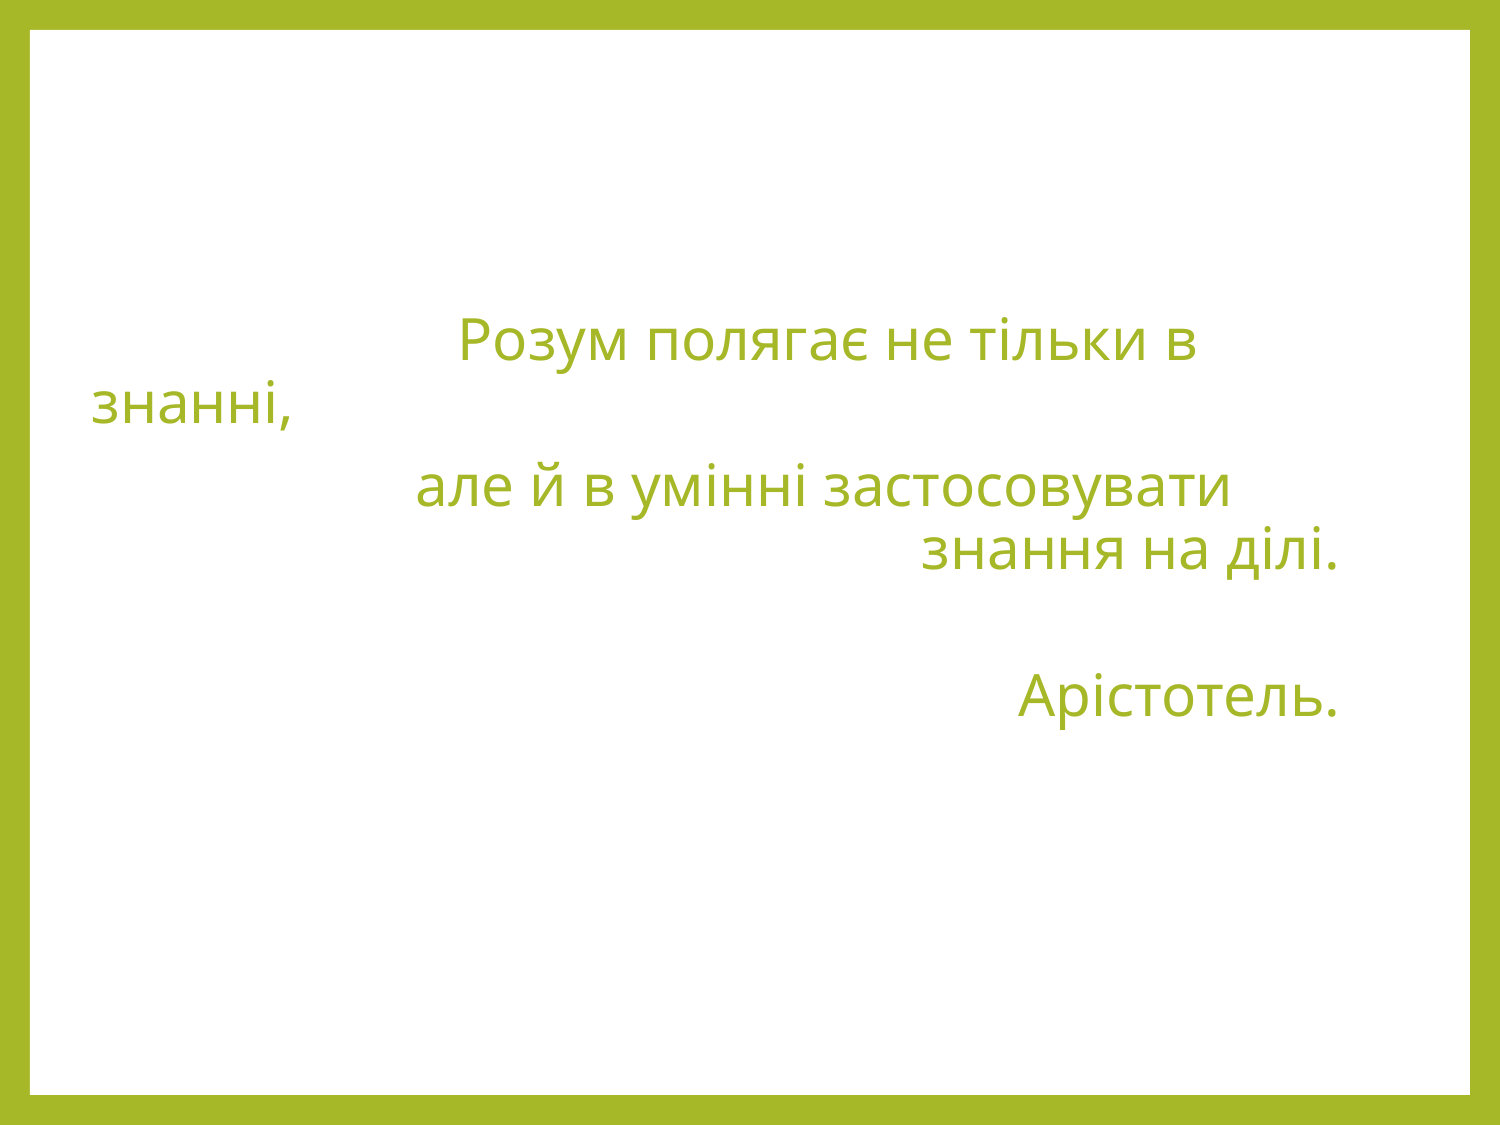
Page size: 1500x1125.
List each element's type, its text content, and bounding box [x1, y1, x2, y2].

list Розум полягає не тільки в знанні, але й в умінні застосовувати знання на ділі. Арістотель. [76, 302, 1356, 1000]
